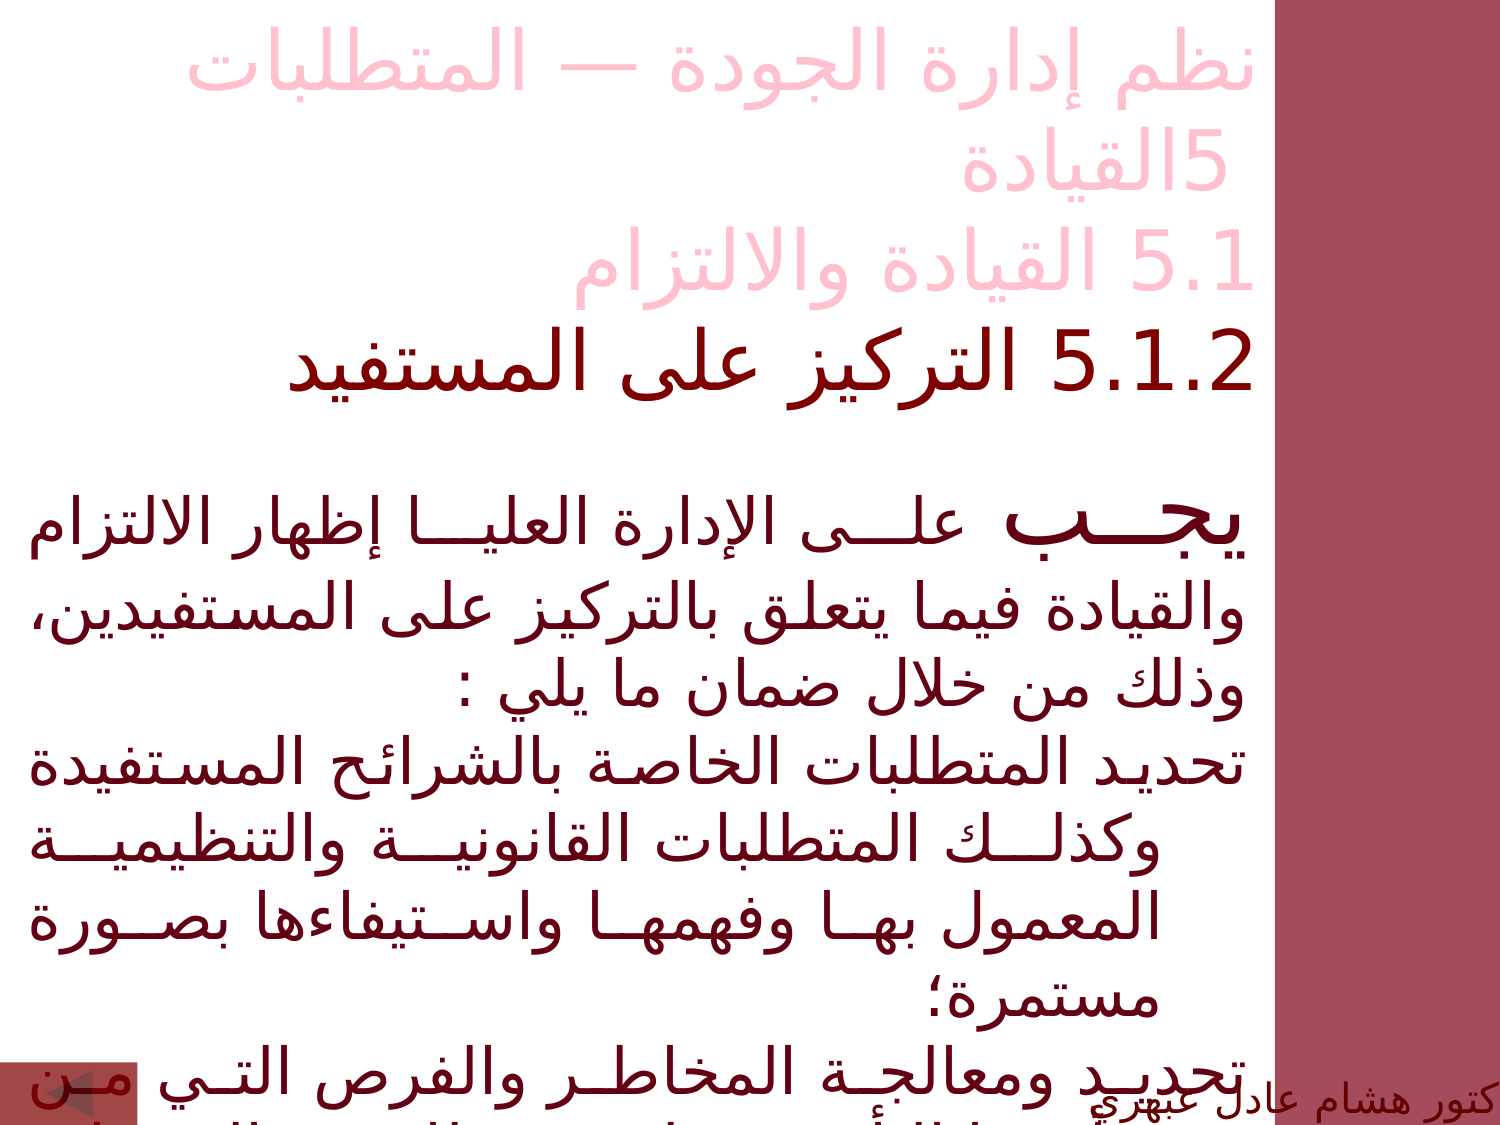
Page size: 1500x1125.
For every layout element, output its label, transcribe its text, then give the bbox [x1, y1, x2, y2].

text_box نظم إدارة الجودة — المتطلبات 5القيادة 5.1 القيادة والالتزام 5.1.2 التركيز على المستفيد [0, 0, 1275, 415]
text_box الدكتور هشام عادل عبهري [1073, 1064, 1500, 1125]
text_box [0, 1060, 140, 1125]
text_box يجب على الإدارة العليا إظهار الالتزام والقيادة فيما يتعلق بالتركيز على المستفيدين، وذلك من خلال ضمان ما يلي : تحديد المتطلبات الخاصة بالشرائح المستفيدة وكذلك المتطلبات القانونية والتنظيمية المعمول بها وفهمها واستيفاءها بصورة مستمرة؛ تحديد ومعالجة المخاطر والفرص التي من شأنها التأثير على مطابقة المنتجات والخدمات وقدرة المؤسسة على تعزيز رضا المستفيدين؛ الحفاظ على التركيز على تعزيز رضا المستفيد. [12, 437, 1263, 1125]
text_box [1273, 0, 1500, 1064]
